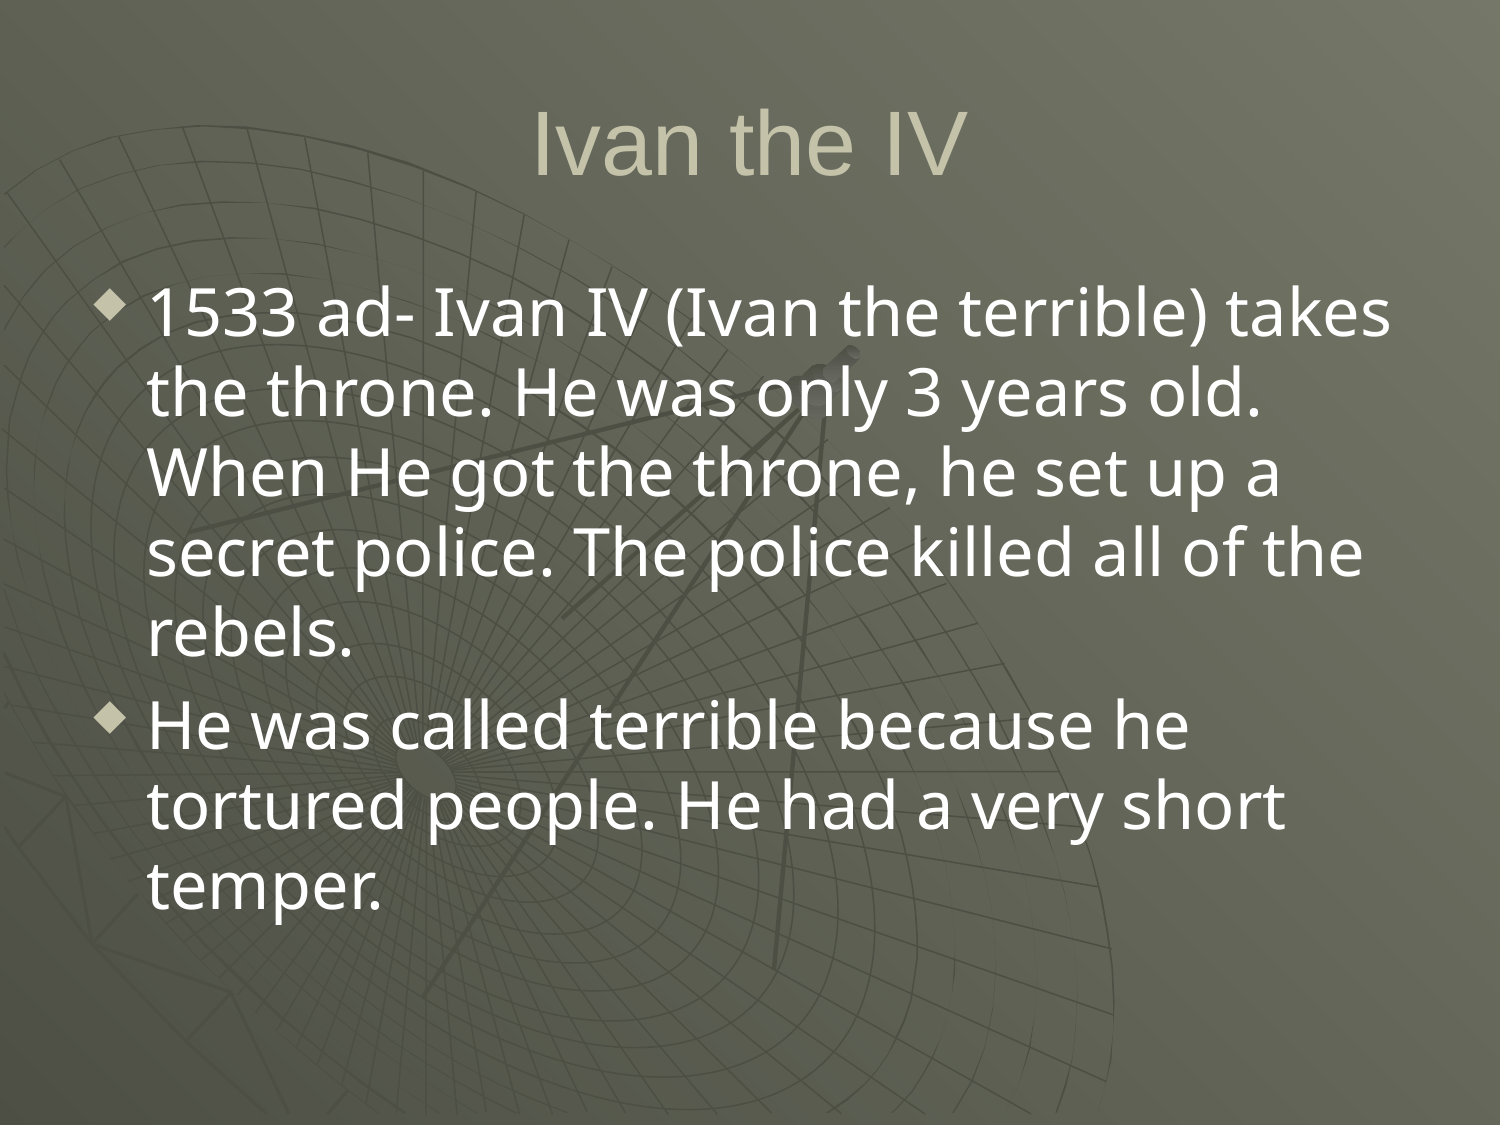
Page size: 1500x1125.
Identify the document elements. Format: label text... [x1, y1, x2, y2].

list 1533 ad- Ivan IV (Ivan the terrible) takes the throne. He was only 3 years old. When He got the throne, he set up a secret police. The police killed all of the rebels. He was called terrible because he tortured people. He had a very short temper. [74, 262, 1426, 1125]
title Ivan the IV [74, 45, 1426, 233]
